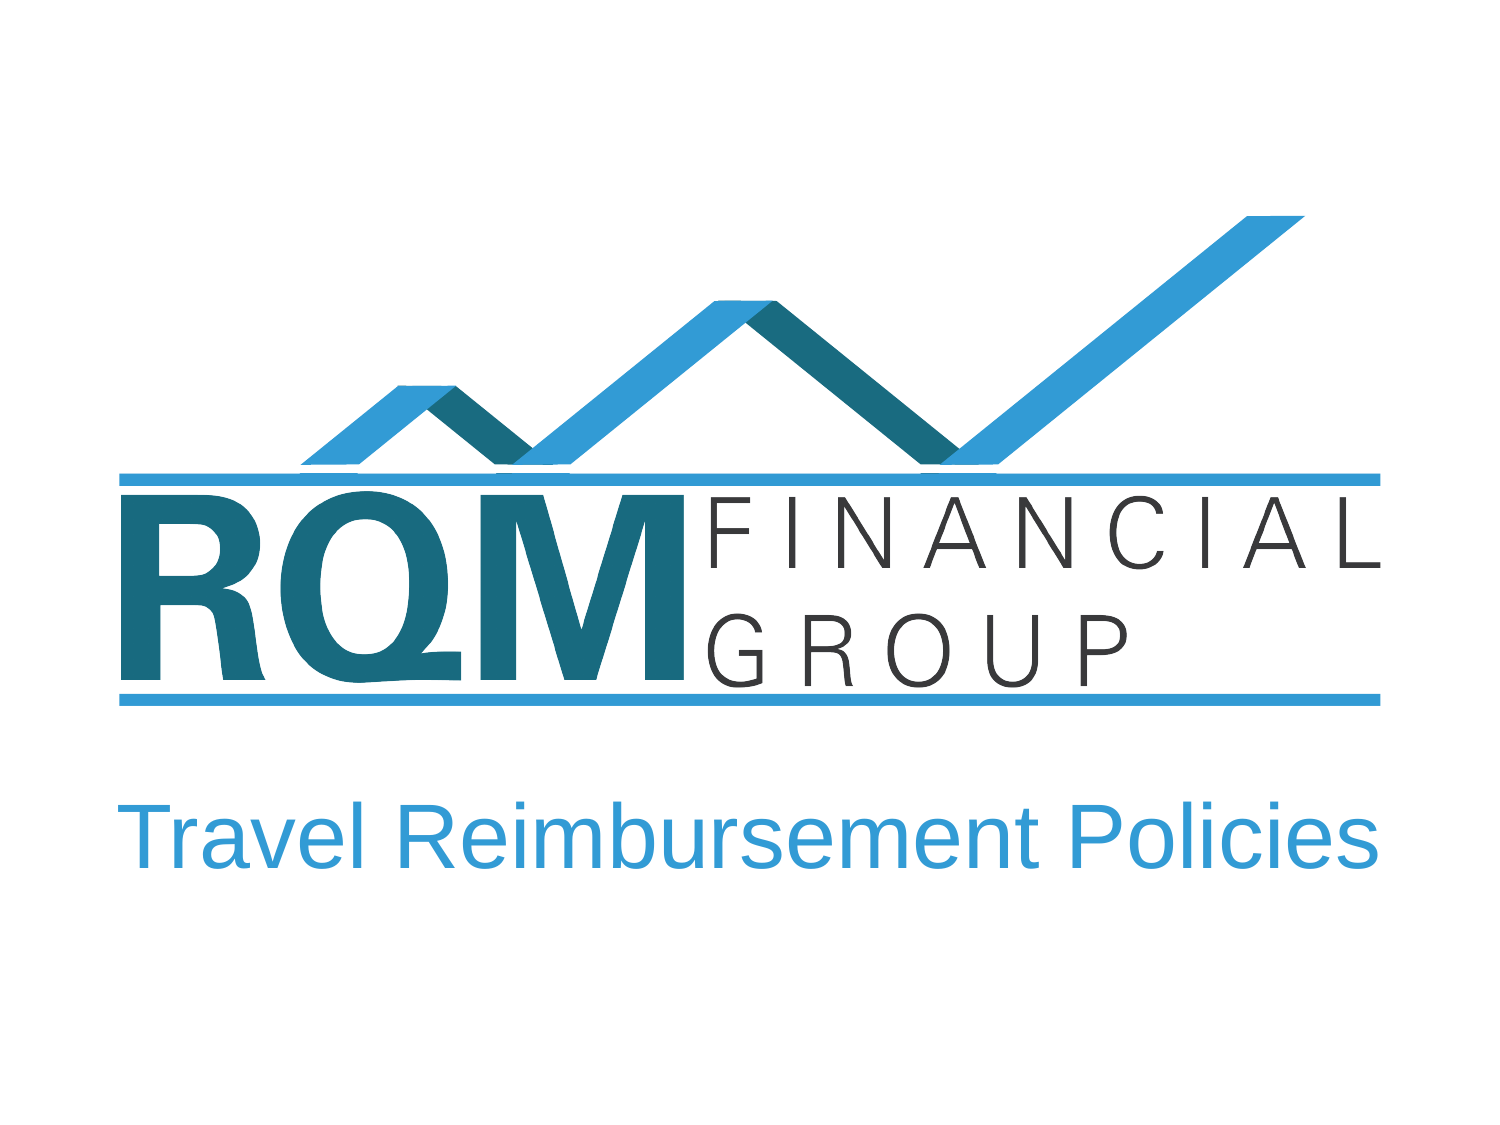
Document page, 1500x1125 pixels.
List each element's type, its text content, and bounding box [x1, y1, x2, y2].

text_box Travel Reimbursement Policies [0, 769, 1500, 895]
picture [119, 473, 1381, 794]
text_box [293, 322, 1343, 444]
